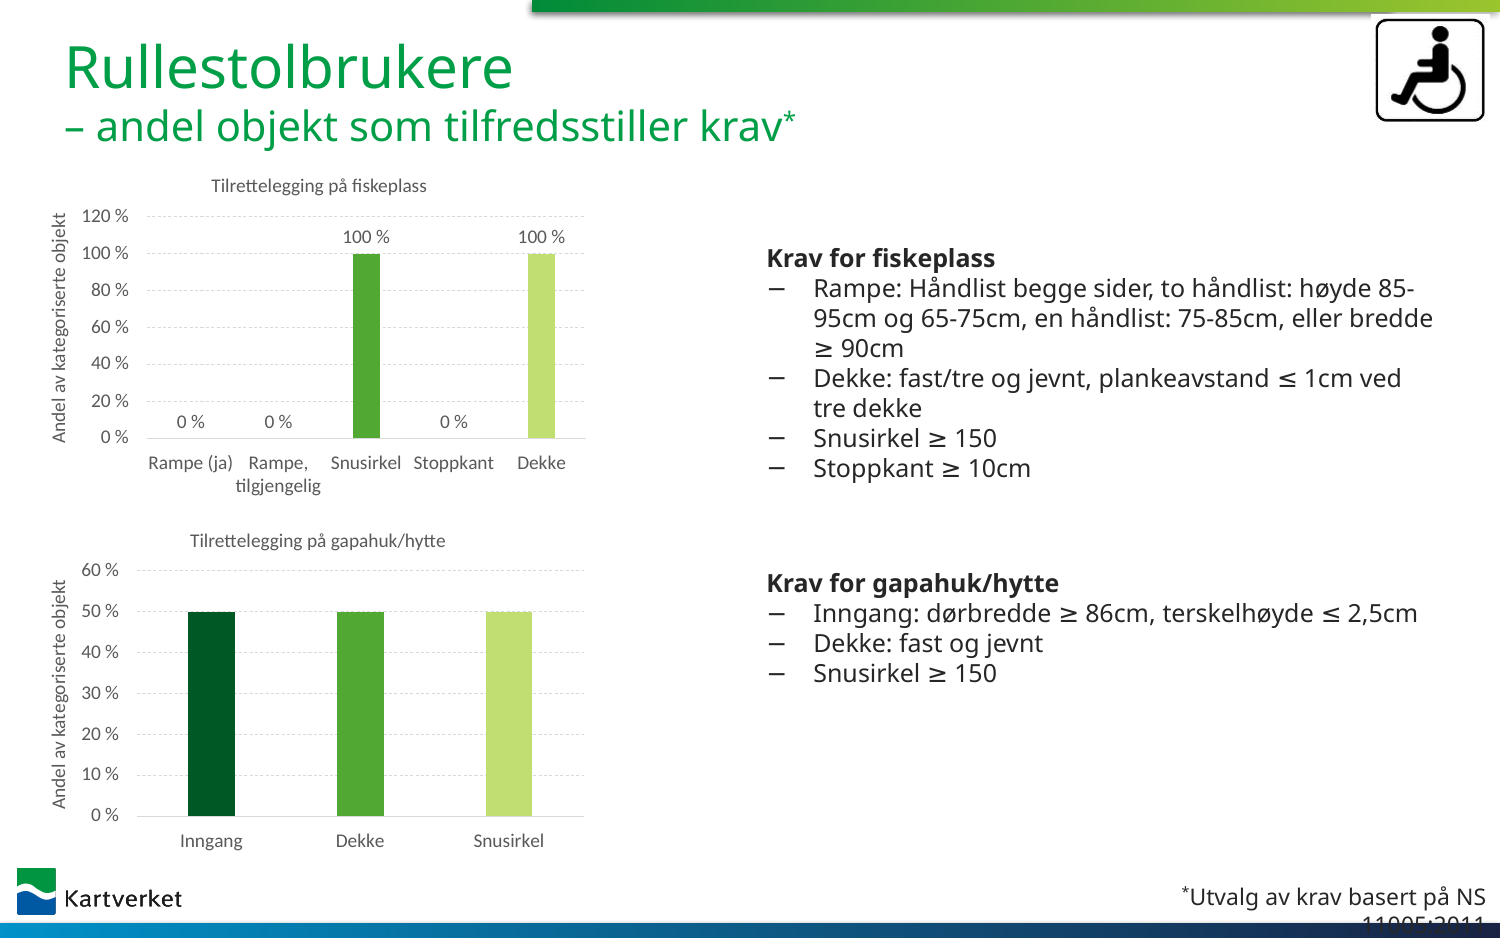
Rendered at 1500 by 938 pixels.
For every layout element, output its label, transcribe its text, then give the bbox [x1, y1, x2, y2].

text_box Rullestolbrukere – andel objekt som tilfredsstiller krav* [49, 29, 1431, 158]
text_box Krav for fiskeplass Rampe: Håndlist begge sider, to håndlist: høyde 85-95cm og 65-75cm, en håndlist: 75-85cm, eller bredde ≥ 90cm Dekke: fast/tre og jevnt, plankeavstand ≤ 1cm ved tre dekke Snusirkel ≥ 150 Stoppkant ≥ 10cm [751, 235, 1452, 490]
picture [41, 520, 595, 859]
picture [41, 166, 597, 505]
text_box *Utvalg av krav basert på NS 11005:2011 [1068, 873, 1500, 938]
text_box Krav for gapahuk/hytte Inngang: dørbredde ≥ 86cm, terskelhøyde ≤ 2,5cm Dekke: fast og jevnt Snusirkel ≥ 150 [751, 560, 1452, 695]
picture [1371, 13, 1491, 127]
